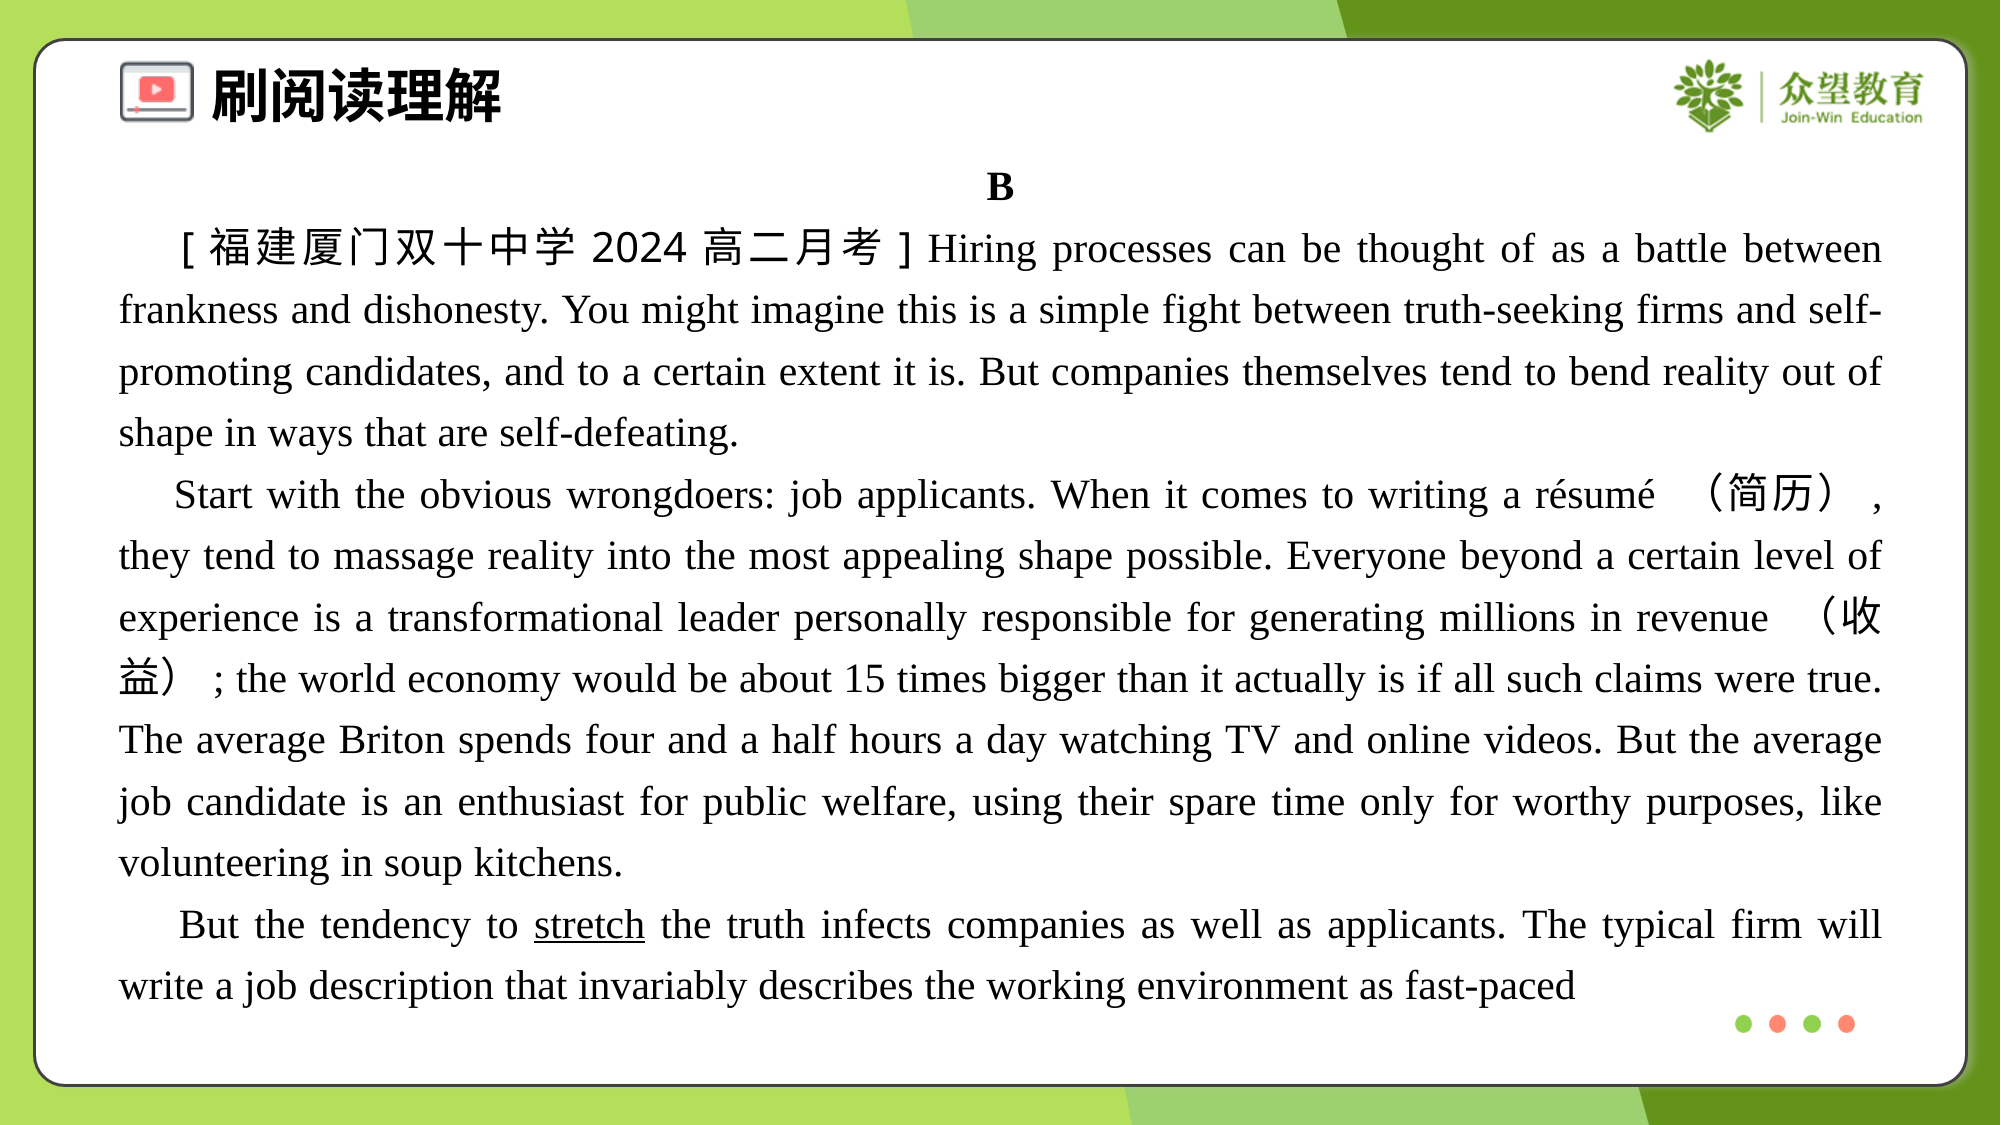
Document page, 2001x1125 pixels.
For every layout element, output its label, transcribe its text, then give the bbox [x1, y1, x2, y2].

text_box B [福建厦门双十中学2024高二月考] Hiring processes can be thought of as a battle between frankness and dishonesty. You might imagine this is a simple fight between truth-seeking firms and self-promoting candidates, and to a certain extent it is. But companies themselves tend to bend reality out of shape in ways that are self-defeating. Start with the obvious wrongdoers: job applicants. When it comes to writing a résumé （简历）, they tend to massage reality into the most appealing shape possible. Everyone beyond a certain level of experience is a transformational leader personally responsible for generating millions in revenue （收益）; the world economy would be about 15 times bigger than it actually is if all such claims were true. The average Briton spends four and a half hours a day watching TV and online videos. But the average job candidate is an enthusiast for public welfare, using their spare time only for worthy purposes, like volunteering in soup kitchens. But the tendency to stretch the truth infects companies as well as applicants. The typical firm will write a job description that invariably describes the working environment as fast-paced [118, 147, 1883, 1004]
picture [0, 0, 2000, 1125]
